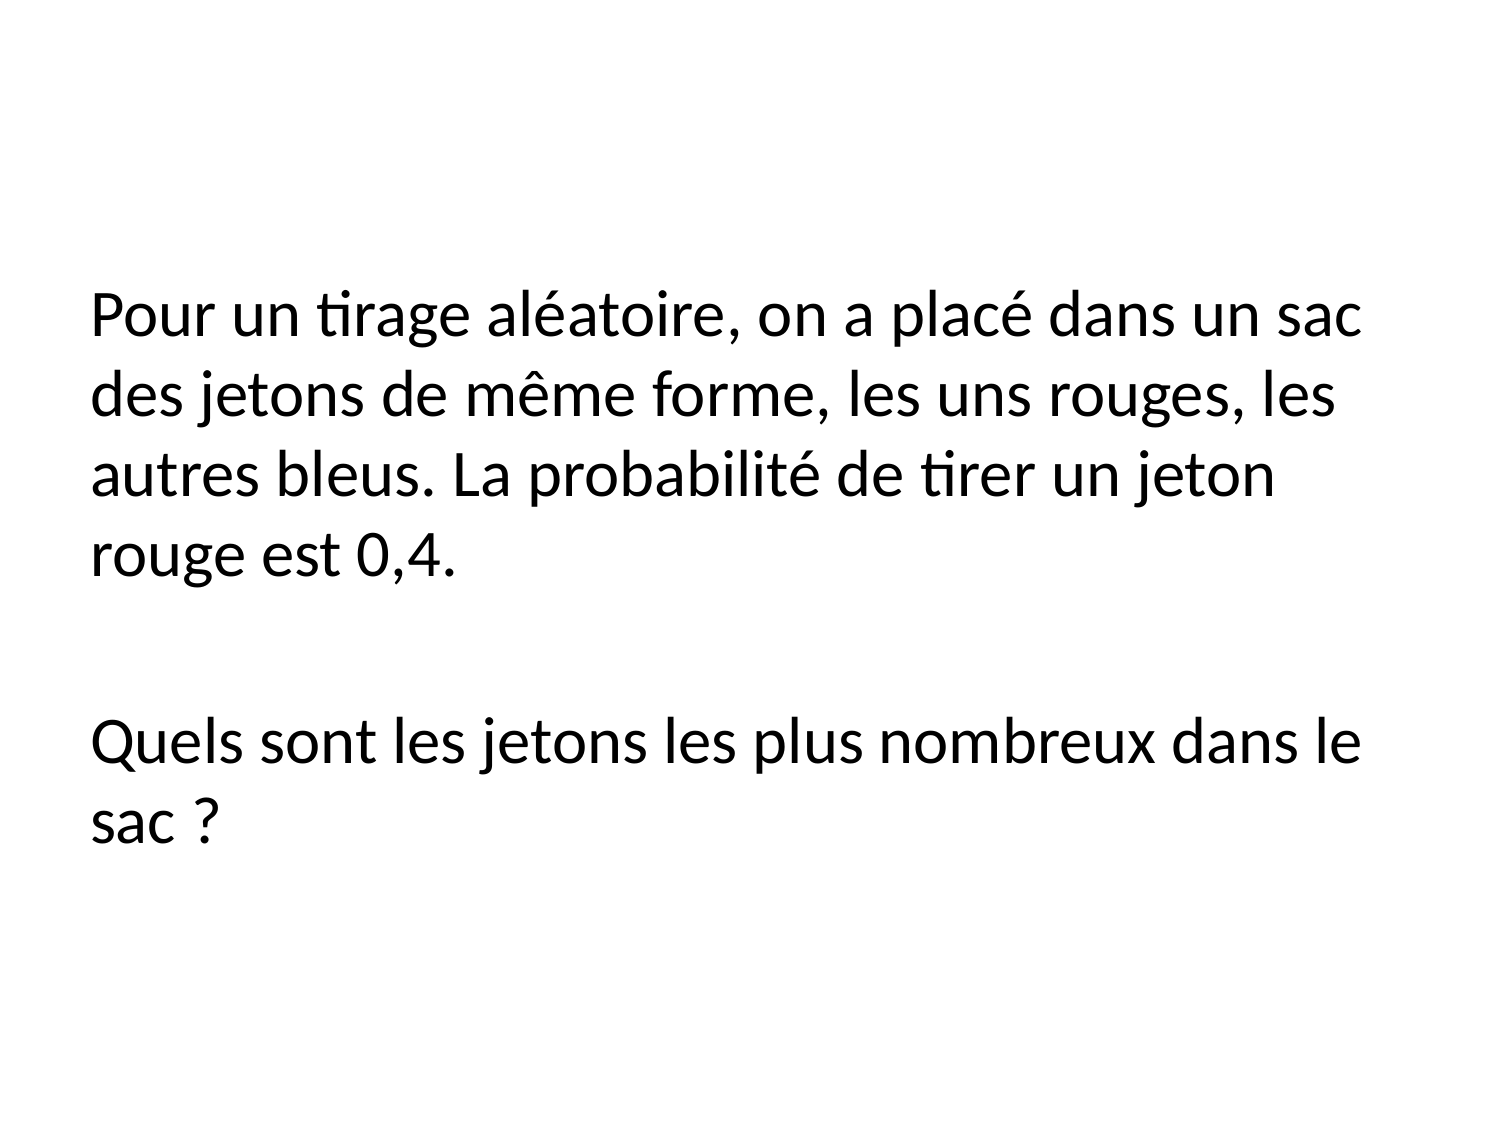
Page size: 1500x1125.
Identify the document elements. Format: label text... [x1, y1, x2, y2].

list Pour un tirage aléatoire, on a placé dans un sac des jetons de même forme, les uns rouges, les autres bleus. La probabilité de tirer un jeton rouge est 0,4. Quels sont les jetons les plus nombreux dans le sac ? [75, 262, 1425, 1005]
